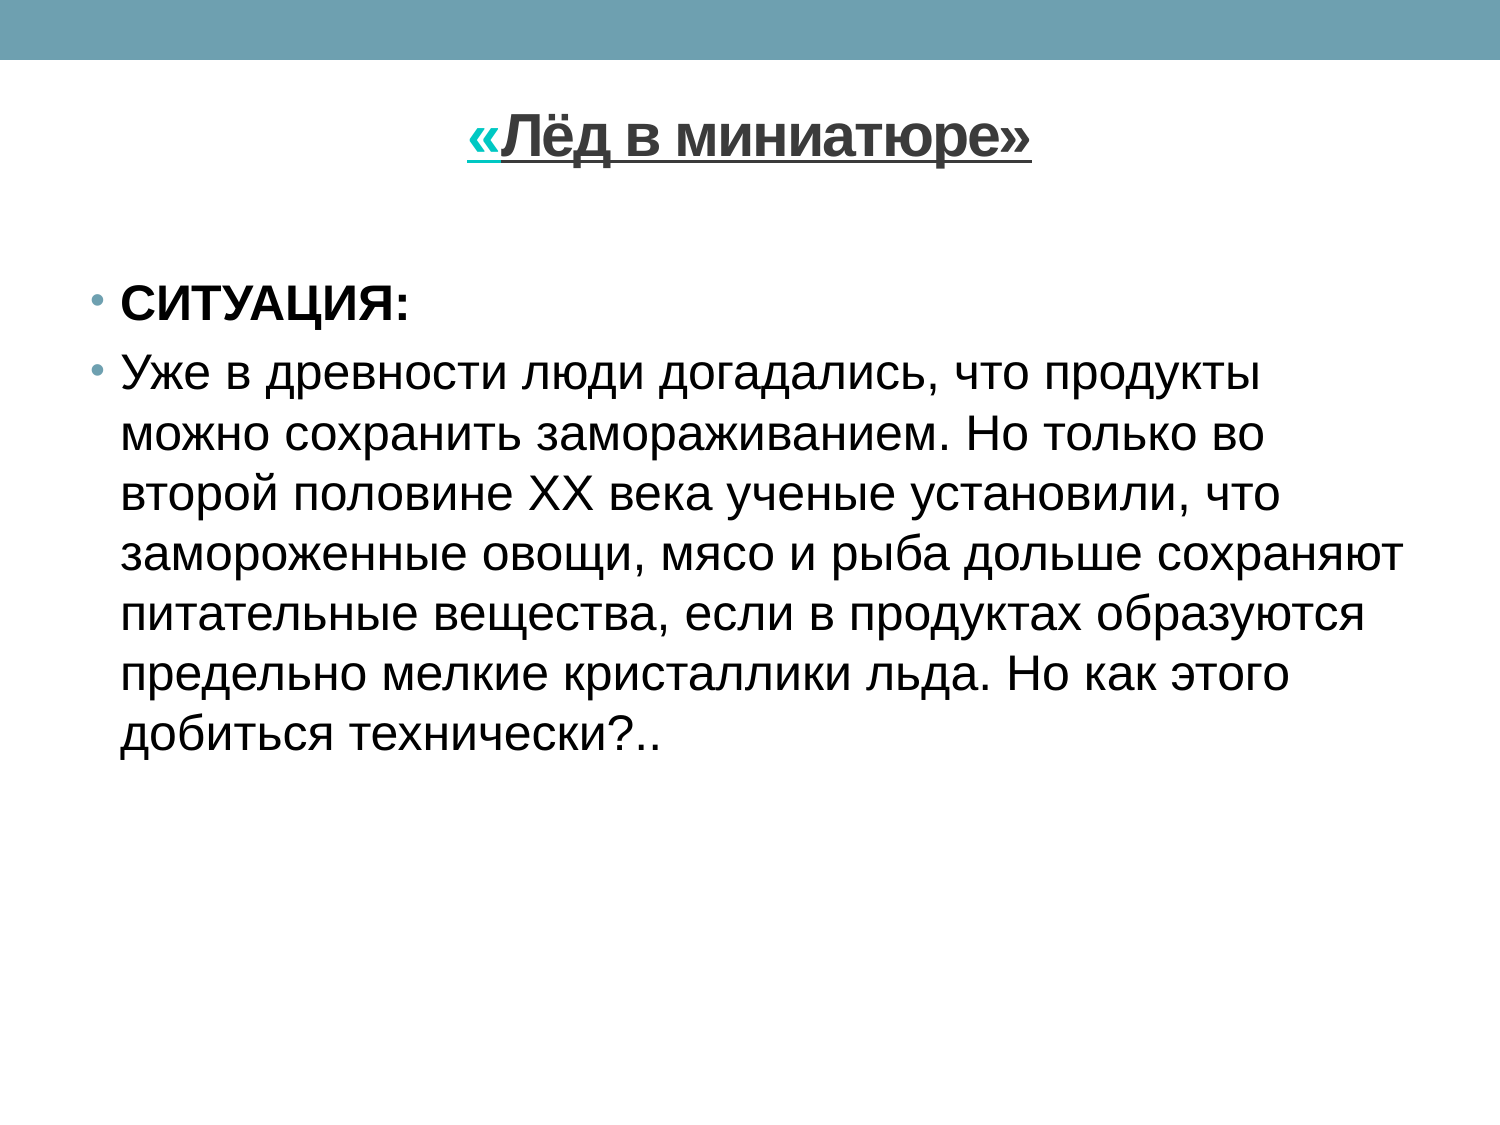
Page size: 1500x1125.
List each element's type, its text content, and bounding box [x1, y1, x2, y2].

list СИТУАЦИЯ: Уже в древности люди догадались, что продукты можно сохранить замораживанием. Но только во второй половине XX века ученые установили, что замороженные овощи, мясо и рыба дольше сохраняют питательные вещества, если в продуктах образуются предельно мелкие кристаллики льда. Но как этого добиться технически?.. [75, 262, 1425, 1063]
title «Лёд в миниатюре» [75, 87, 1425, 250]
